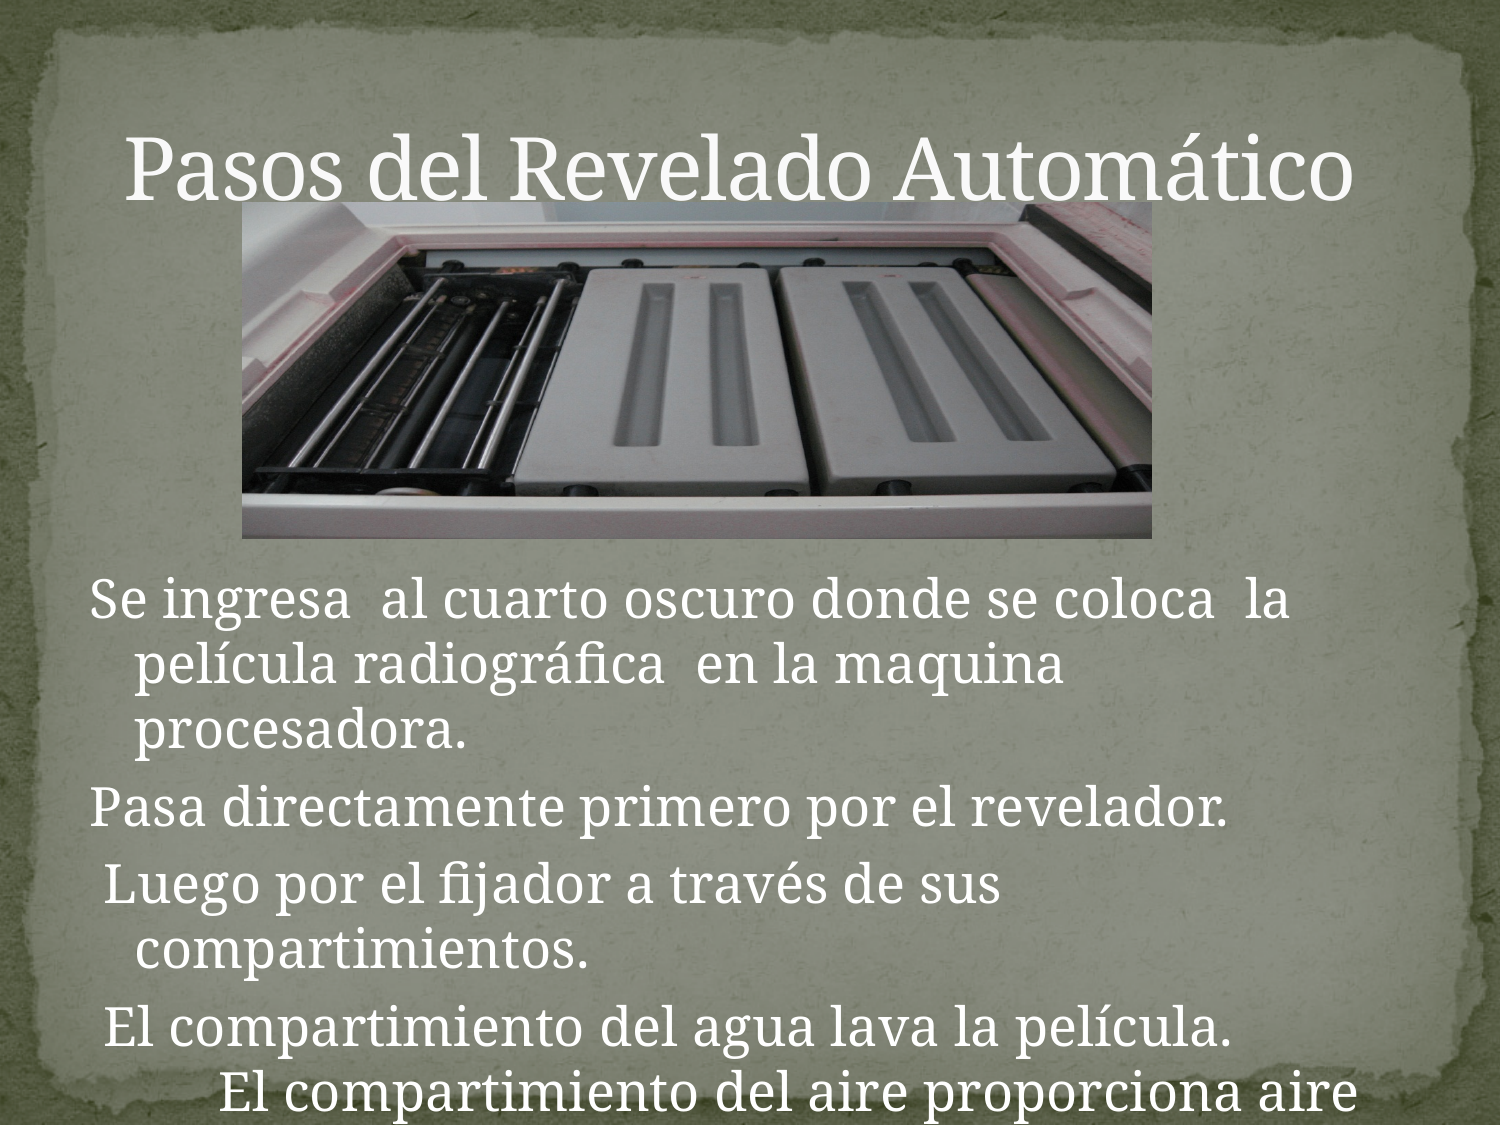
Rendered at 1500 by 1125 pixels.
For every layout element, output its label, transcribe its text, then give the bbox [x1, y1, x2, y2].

list Se ingresa al cuarto oscuro donde se coloca la película radiográfica en la maquina procesadora. Pasa directamente primero por el revelador. Luego por el fijador a través de sus compartimientos. El compartimiento del agua lava la película. El compartimiento del aire proporciona aire caliente y seca la película mojada. [75, 557, 1425, 1118]
title Pasos del Revelado Automático [74, 24, 1425, 225]
picture [242, 202, 1152, 539]
